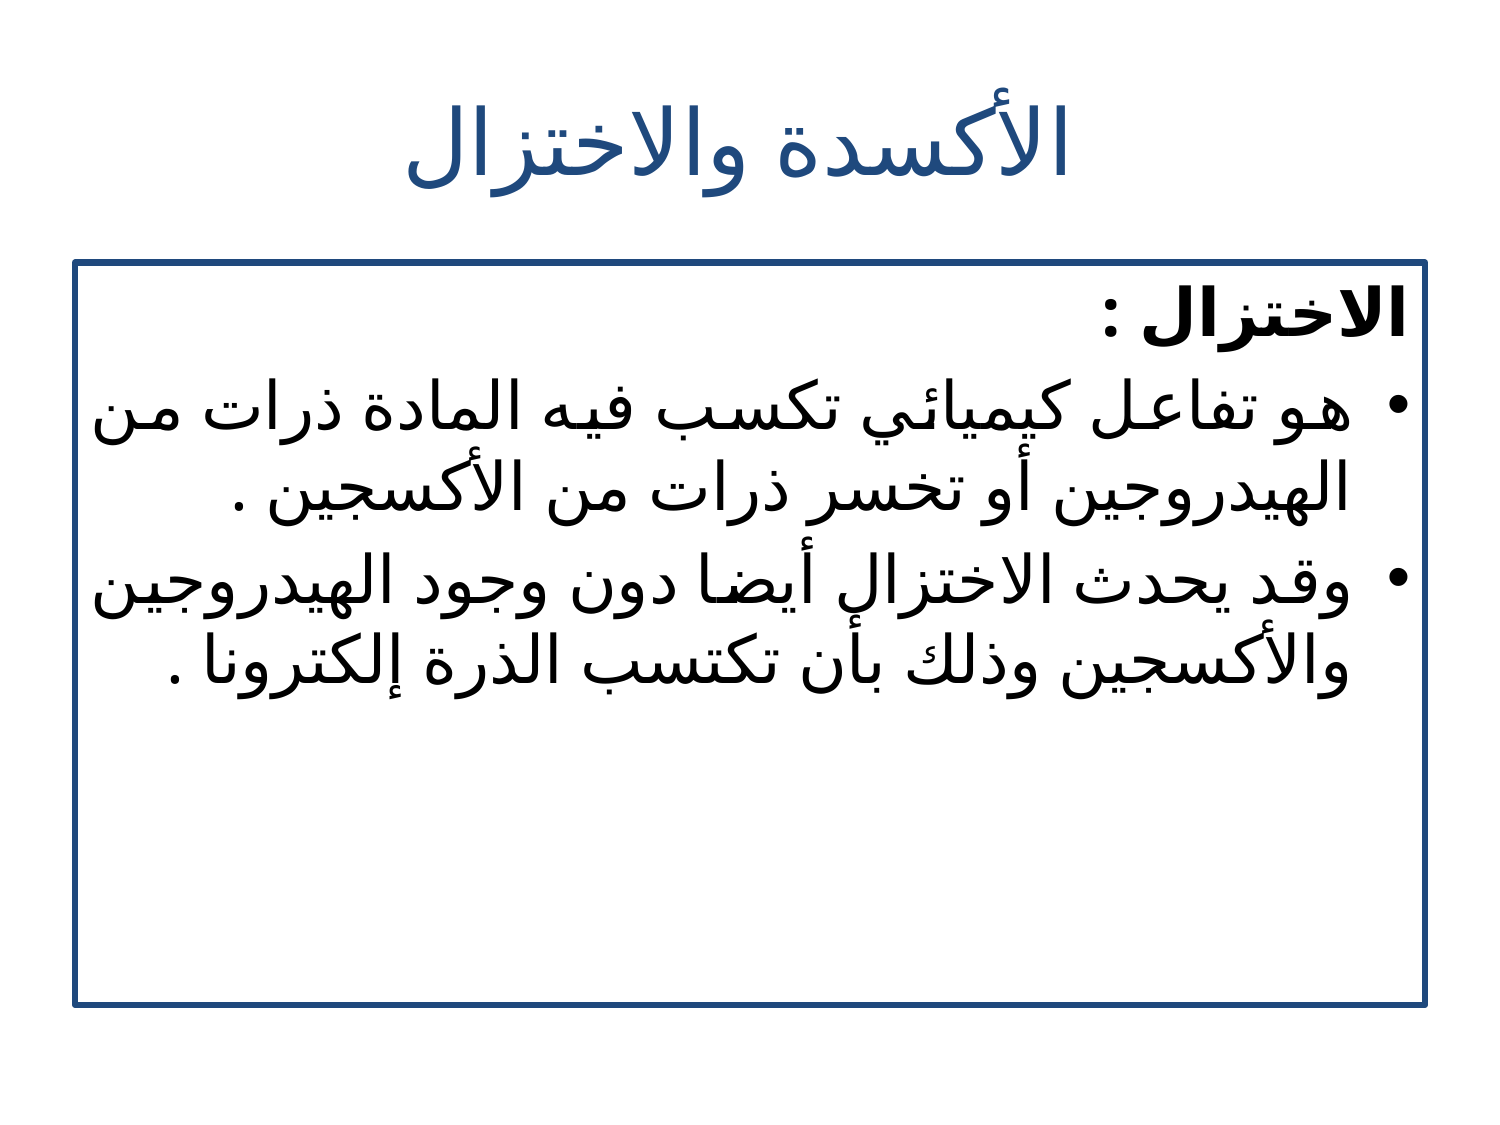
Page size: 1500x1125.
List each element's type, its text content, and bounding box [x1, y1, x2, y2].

title الأكسدة والاختزال [75, 45, 1425, 233]
list الاختزال : هو تفاعل كيميائي تكسب فيه المادة ذرات من الهيدروجين أو تخسر ذرات من الأكسجين . وقد يحدث الاختزال أيضا دون وجود الهيدروجين والأكسجين وذلك بأن تكتسب الذرة إلكترونا . [75, 262, 1425, 1005]
